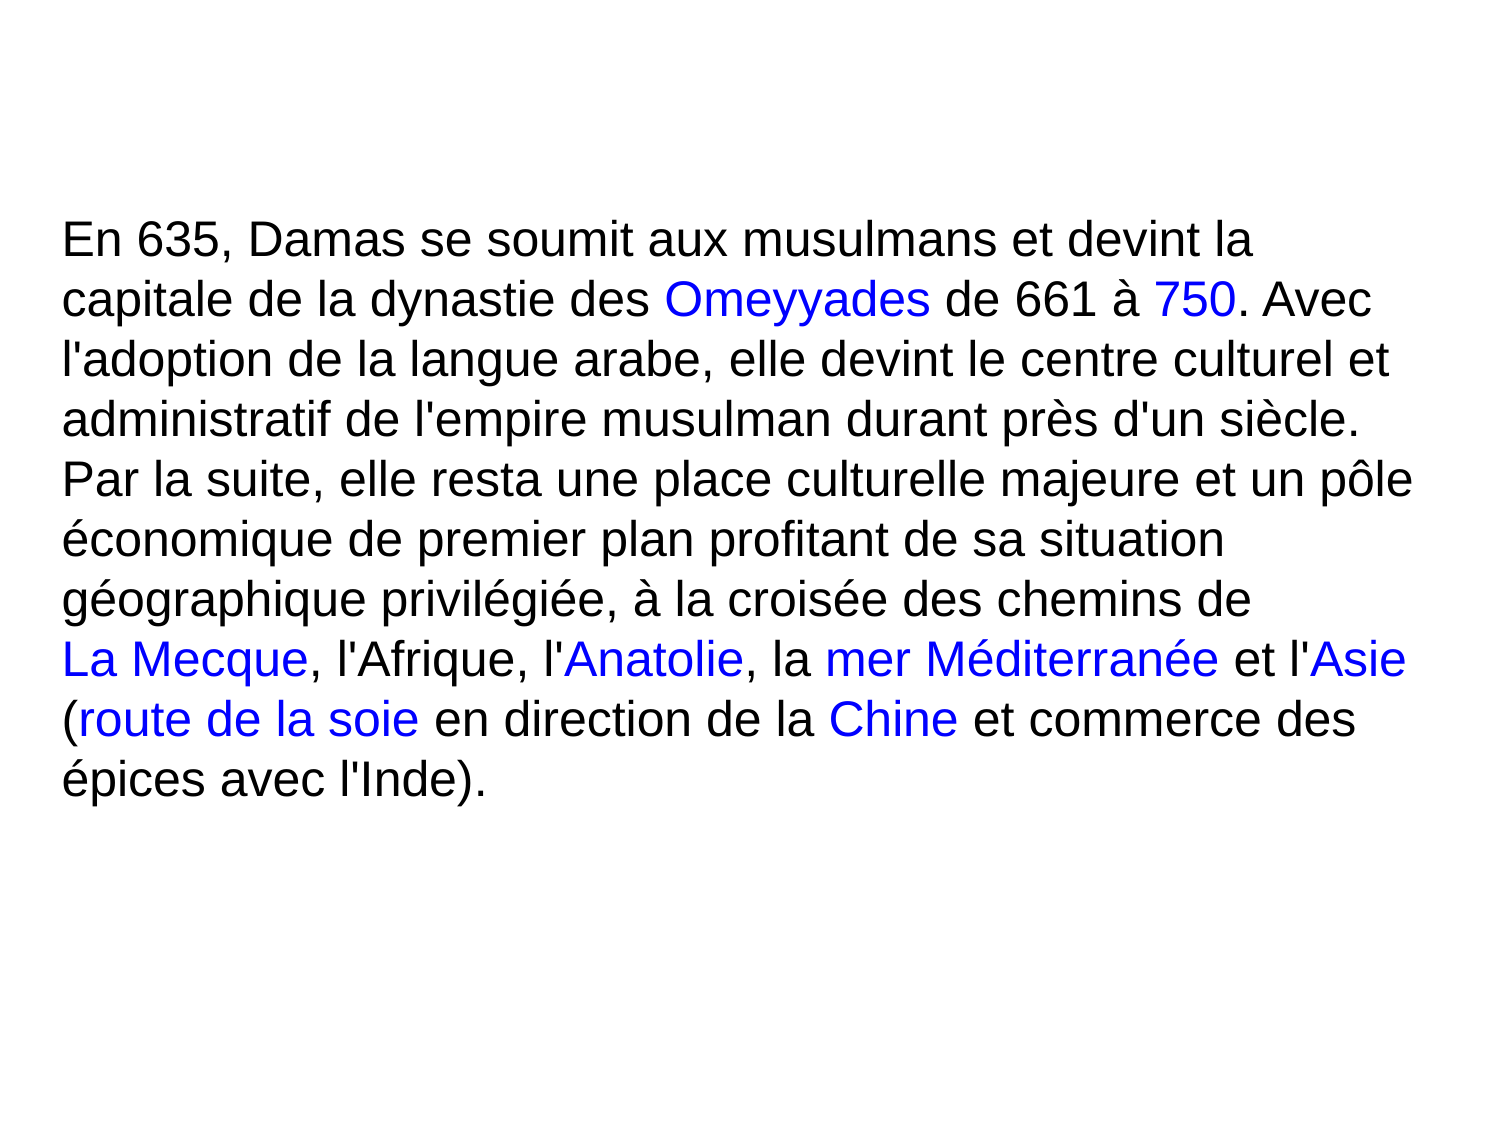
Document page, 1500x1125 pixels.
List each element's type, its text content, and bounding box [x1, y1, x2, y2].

text_box En 635, Damas se soumit aux musulmans et devint la capitale de la dynastie des Omeyyades de 661 à 750. Avec l'adoption de la langue arabe, elle devint le centre culturel et administratif de l'empire musulman durant près d'un siècle. Par la suite, elle resta une place culturelle majeure et un pôle économique de premier plan profitant de sa situation géographique privilégiée, à la croisée des chemins de La Mecque, l'Afrique, l'Anatolie, la mer Méditerranée et l'Asie (route de la soie en direction de la Chine et commerce des épices avec l'Inde). [46, 199, 1430, 814]
